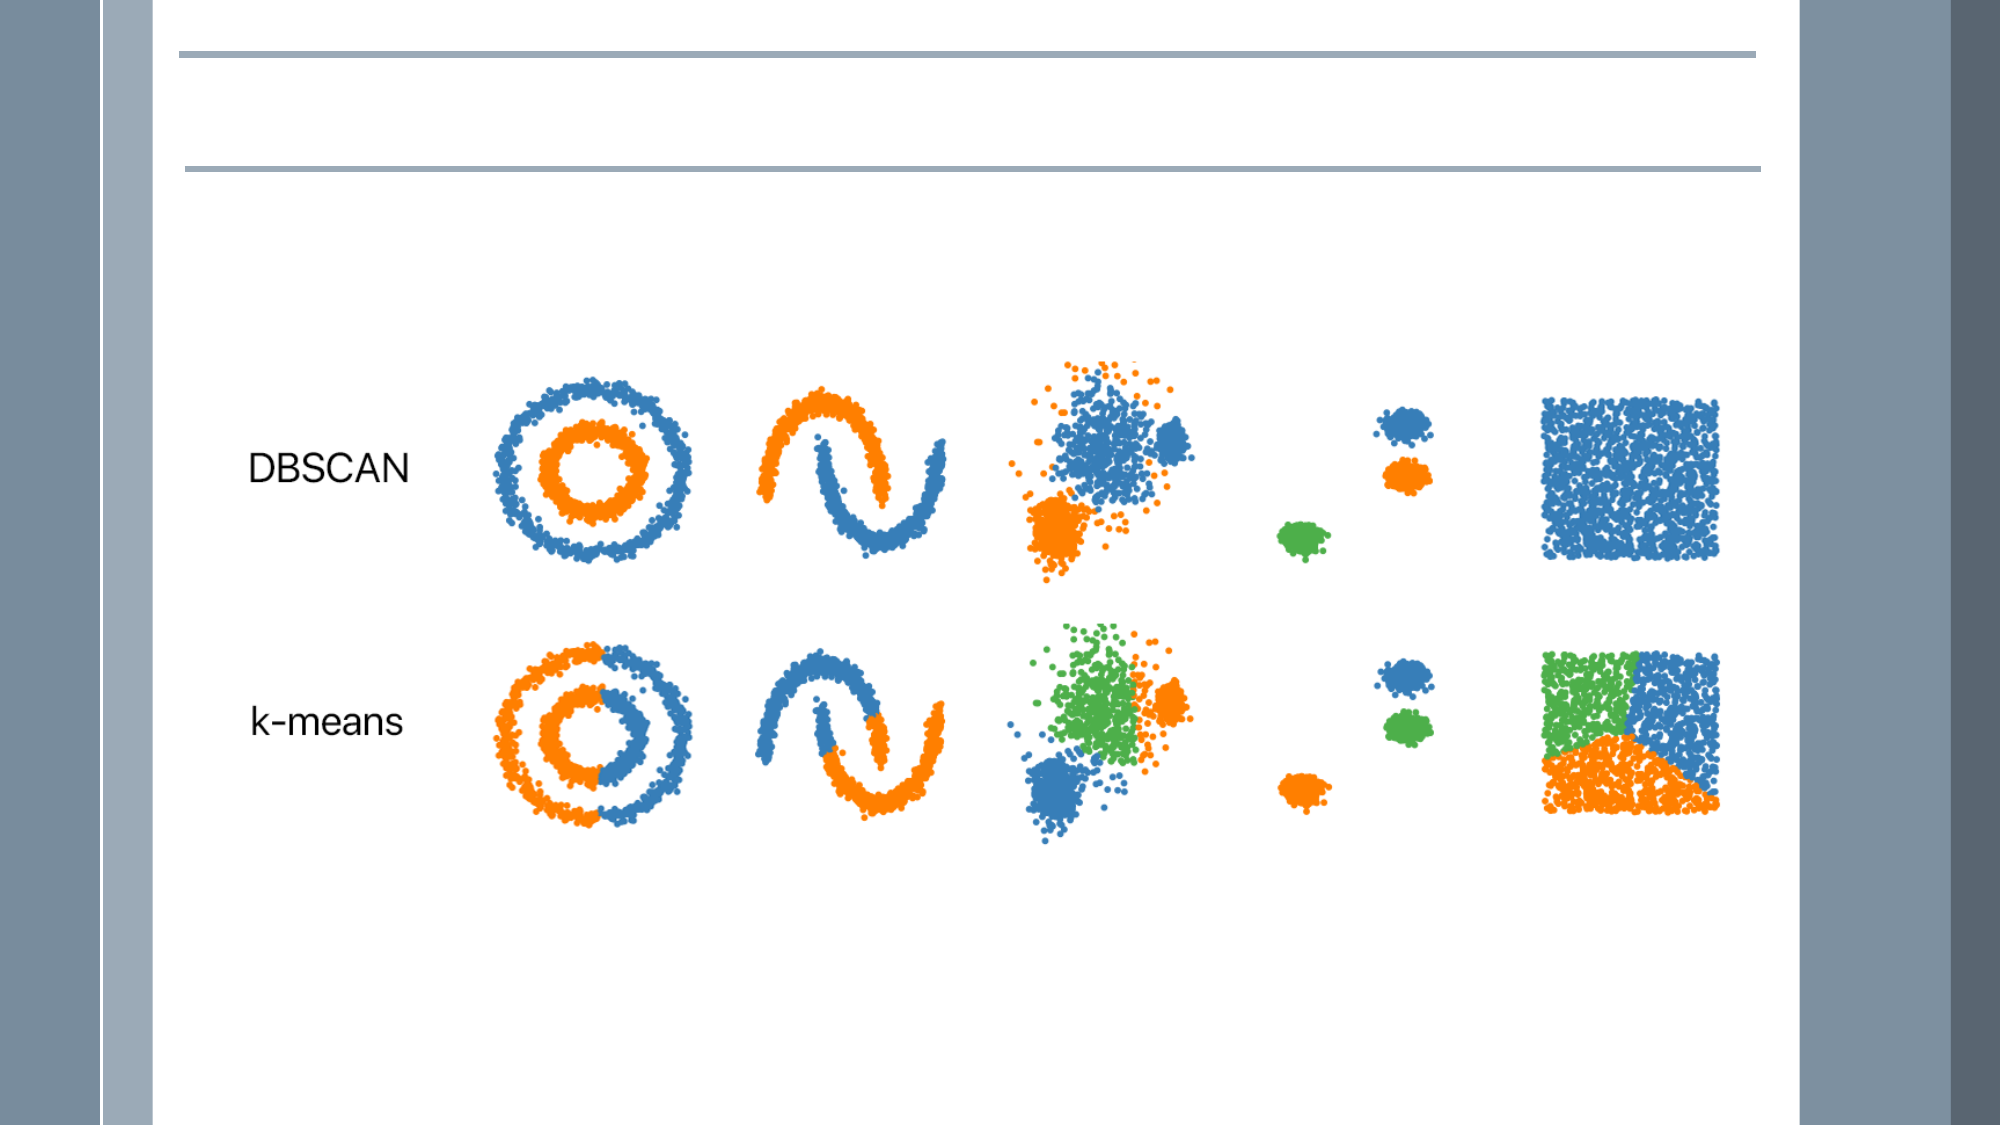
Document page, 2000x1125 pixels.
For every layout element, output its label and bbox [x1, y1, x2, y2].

picture [205, 314, 1756, 894]
